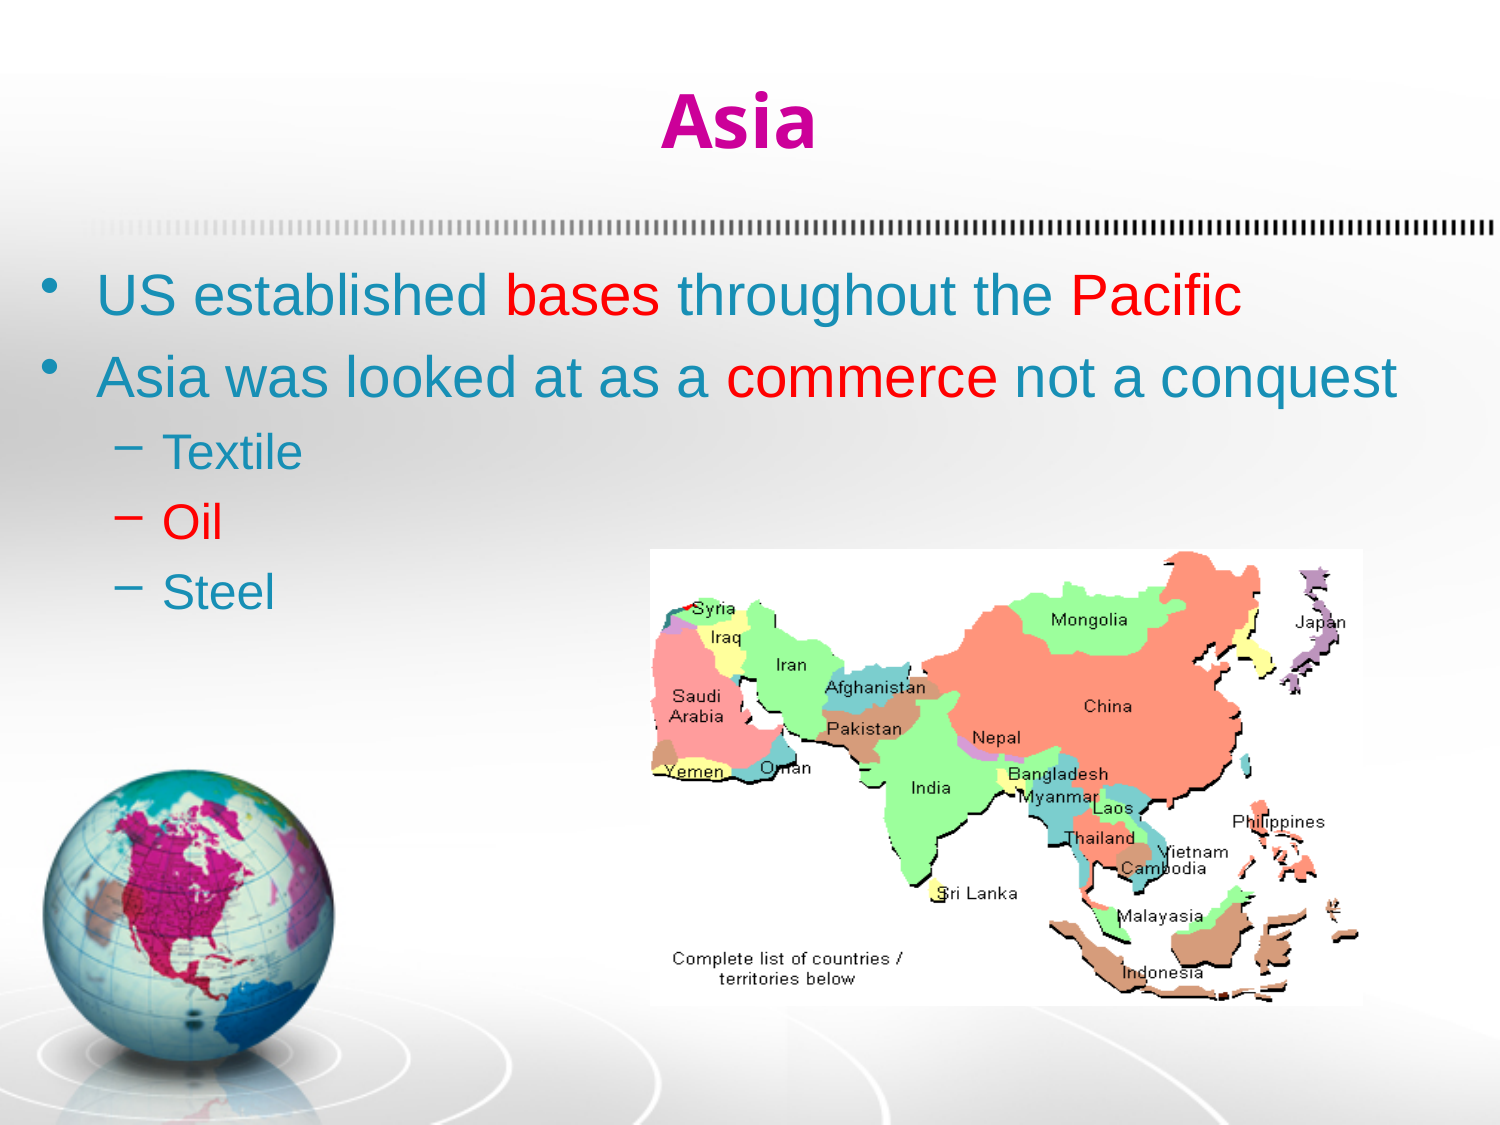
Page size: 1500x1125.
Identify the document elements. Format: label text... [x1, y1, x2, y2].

picture [0, 0, 1500, 1125]
title Asia [24, 24, 1476, 213]
list US established bases throughout the Pacific Asia was looked at as a commerce not a conquest Textile Oil Steel [24, 249, 1476, 1026]
